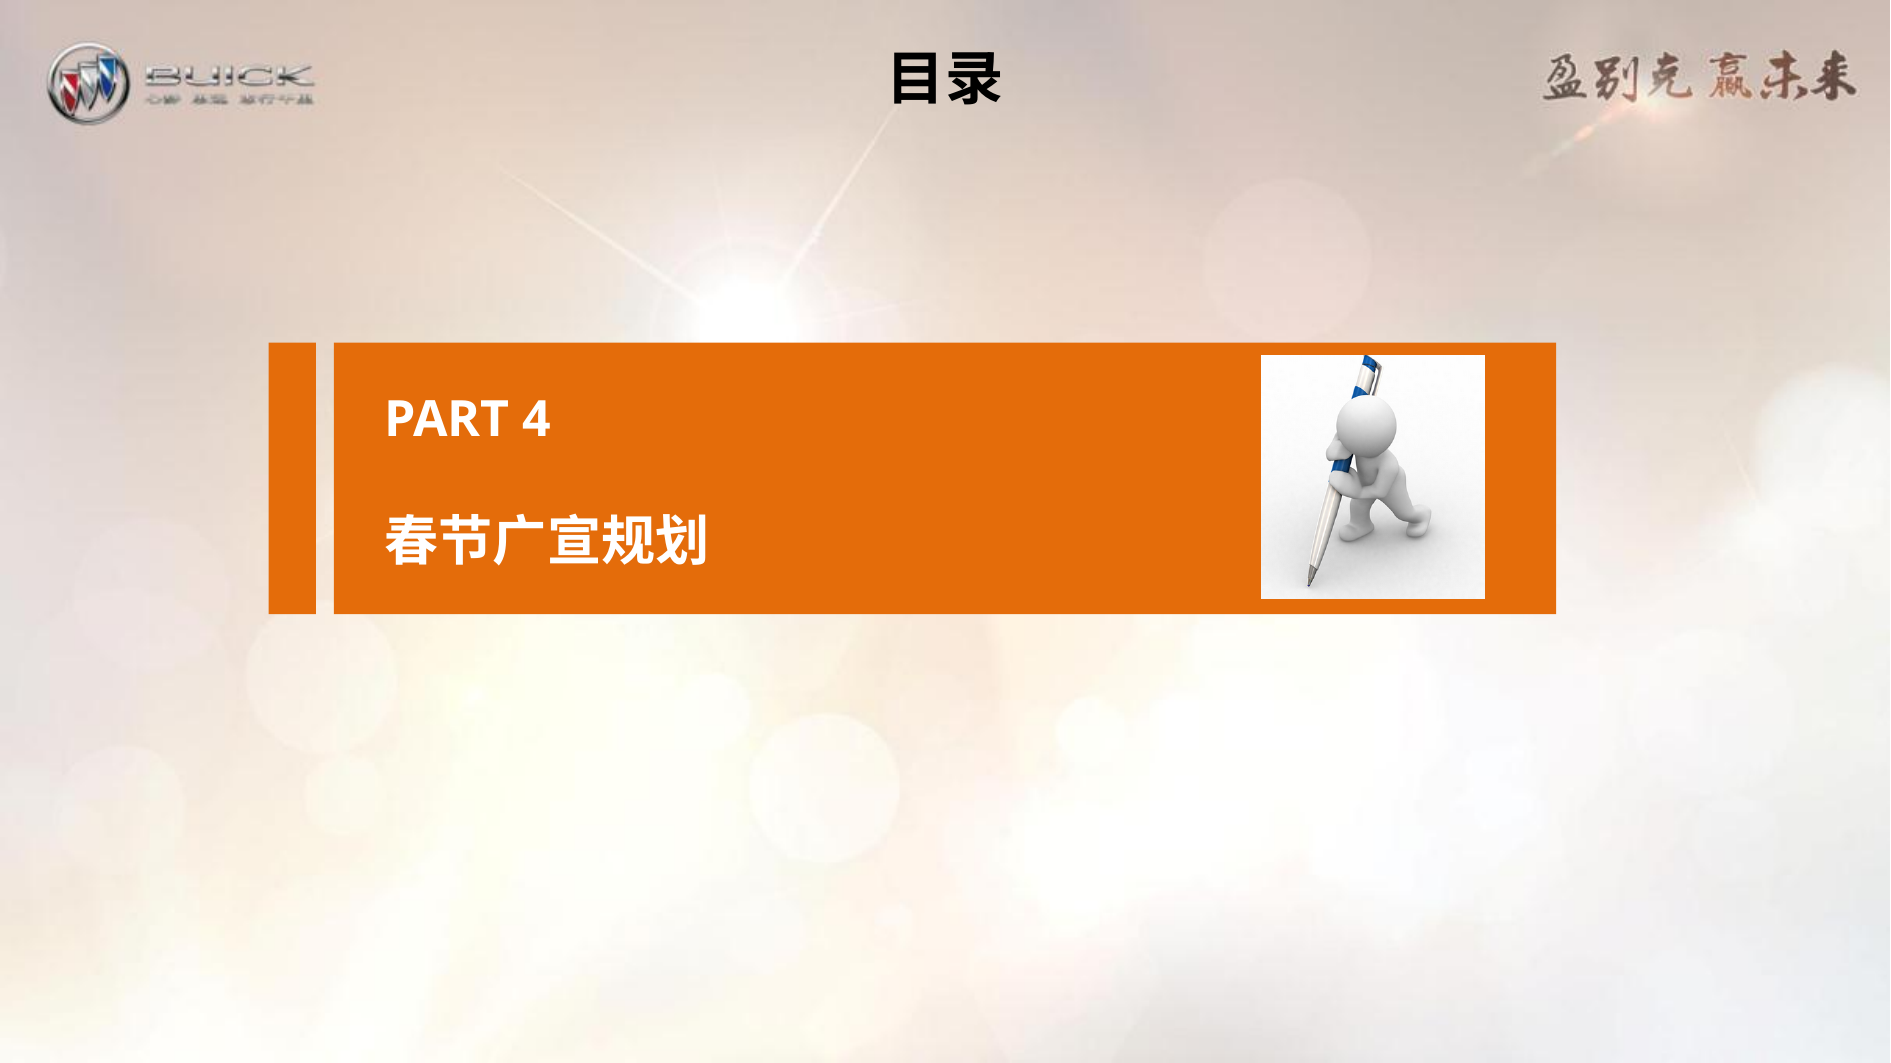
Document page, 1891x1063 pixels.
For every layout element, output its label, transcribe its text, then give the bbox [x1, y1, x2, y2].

picture [0, 0, 1890, 1063]
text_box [333, 342, 1557, 615]
text_box [267, 340, 318, 616]
title 目录 [94, 0, 1796, 166]
